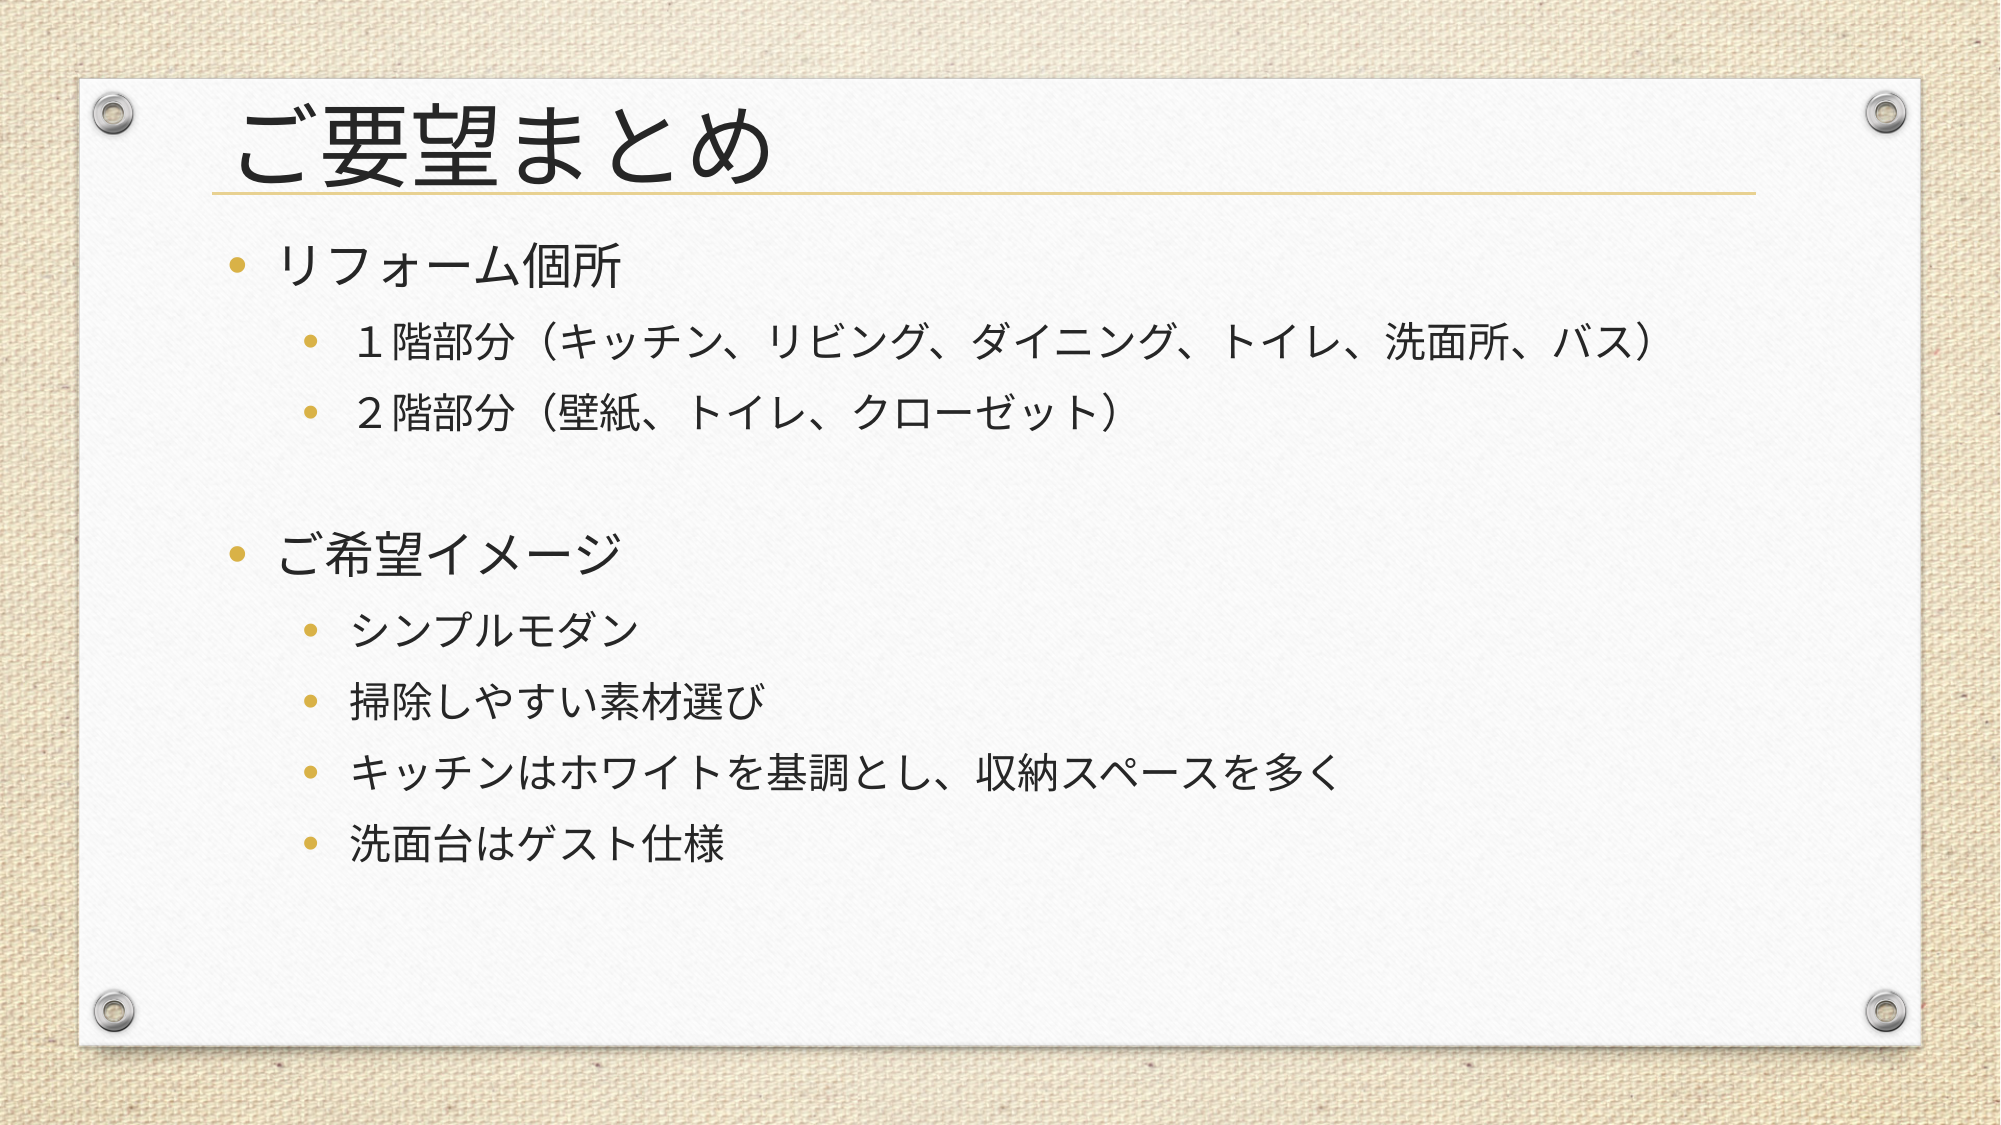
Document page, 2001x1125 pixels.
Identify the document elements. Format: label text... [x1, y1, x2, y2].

list リフォーム個所 １階部分（キッチン、リビング、ダイニング、トイレ、洗面所、バス） ２階部分（壁紙、トイレ、クローゼット） ご希望イメージ シンプルモダン 掃除しやすい素材選び キッチンはホワイトを基調とし、収納スペースを多く 洗面台はゲスト仕様 [212, 227, 1788, 964]
title ご要望まとめ [212, 95, 1788, 193]
picture [0, 0, 2001, 1125]
